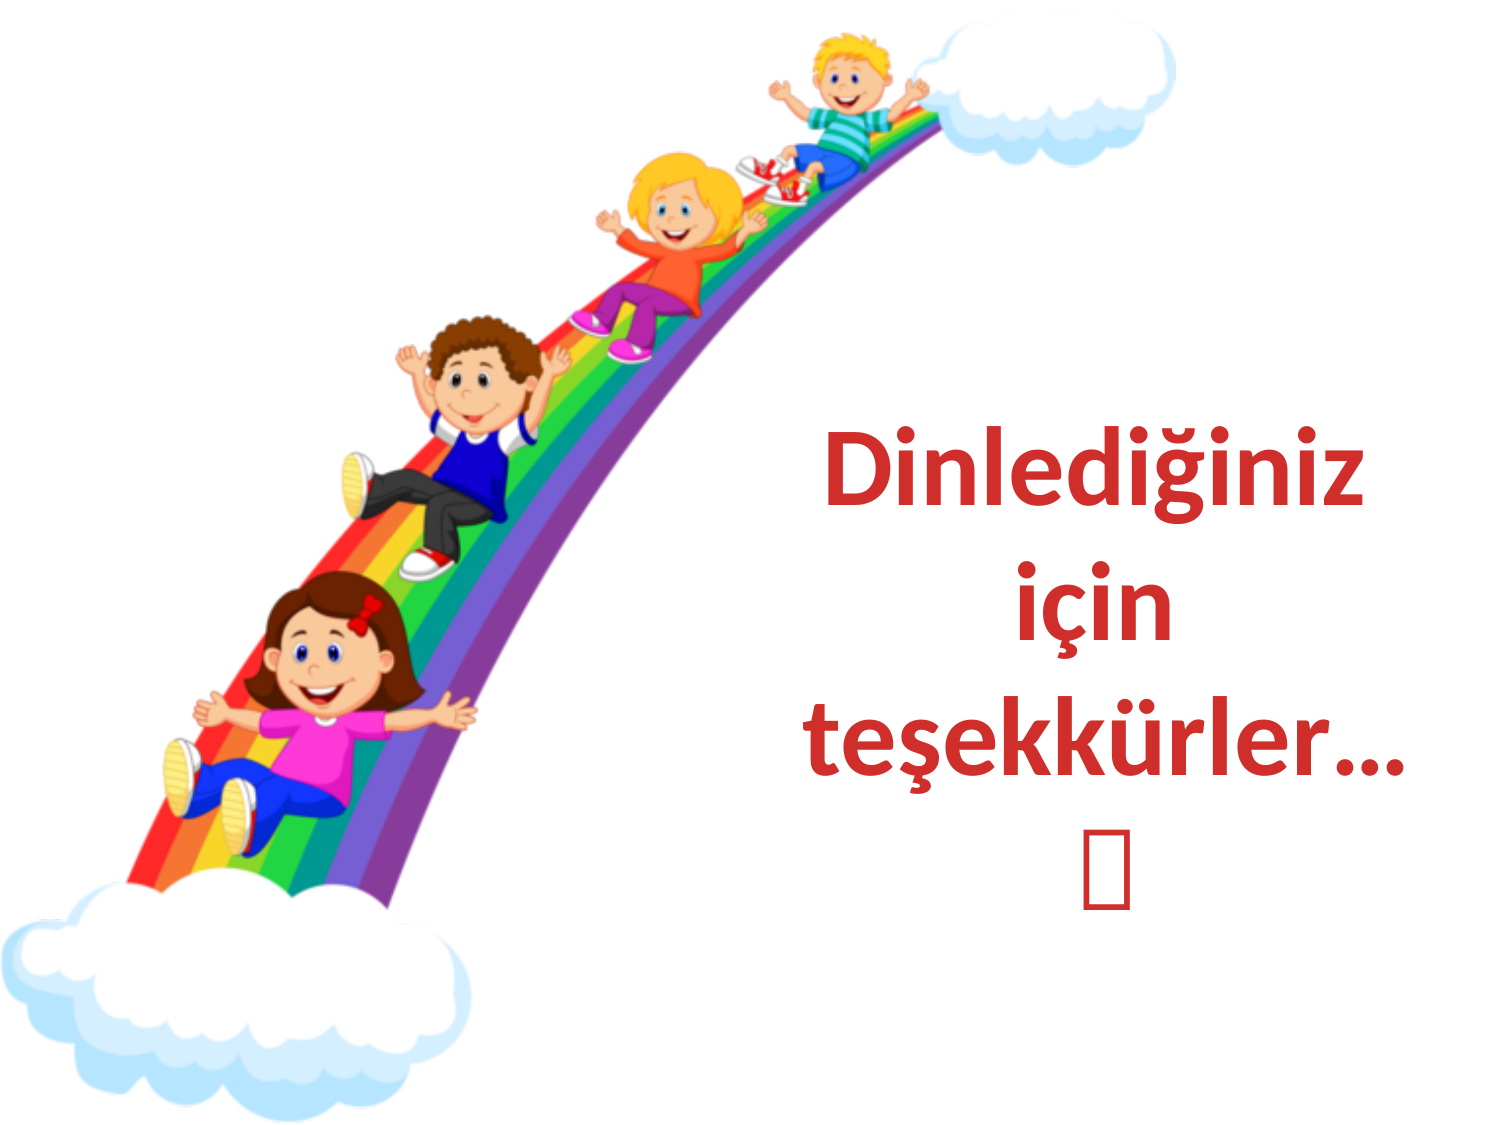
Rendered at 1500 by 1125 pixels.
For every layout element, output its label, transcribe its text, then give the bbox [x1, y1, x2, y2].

text_box Dinlediğiniz için teşekkürler…  [1178, 385, 1428, 941]
picture [0, 6, 1176, 1125]
